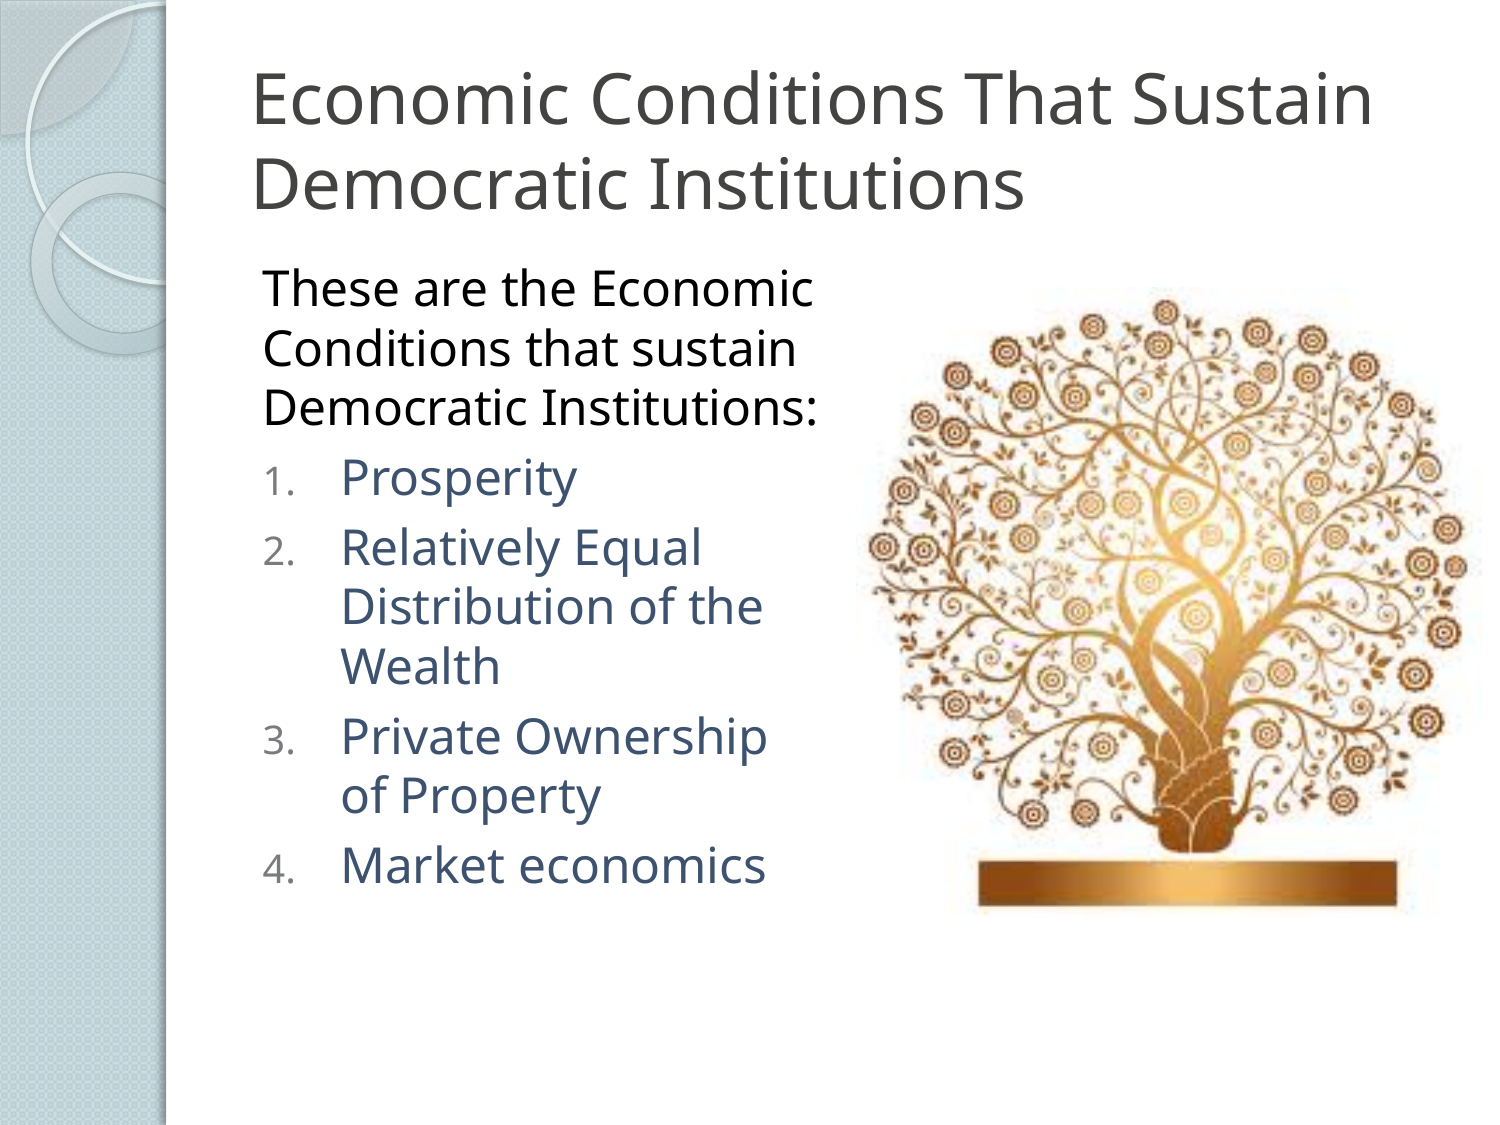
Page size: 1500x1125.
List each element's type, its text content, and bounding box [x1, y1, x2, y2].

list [856, 287, 1482, 921]
list These are the Economic Conditions that sustain Democratic Institutions: Prosperity Relatively Equal Distribution of the Wealth Private Ownership of Property Market economics [235, 249, 836, 1015]
title Economic Conditions That Sustain Democratic Institutions [235, 45, 1466, 233]
